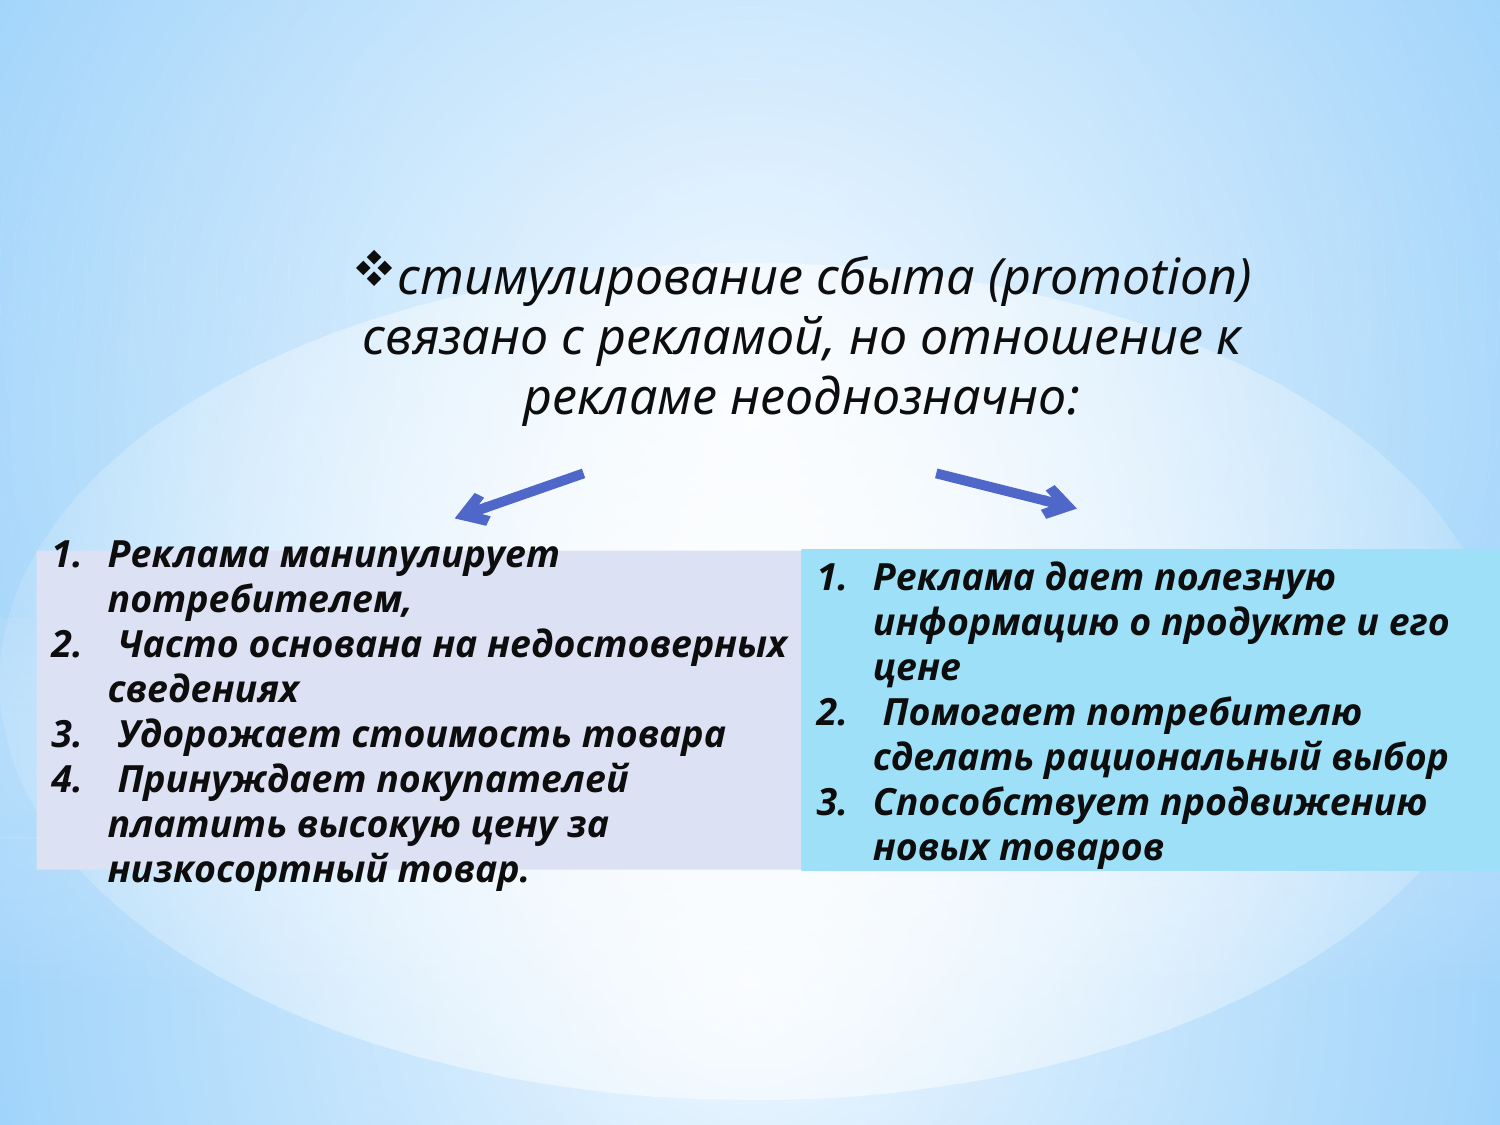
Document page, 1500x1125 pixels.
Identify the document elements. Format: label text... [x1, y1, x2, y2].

text_box стимулирование сбыта (promotion) связано с рекламой, но отношение к рекламе неоднозначно: [259, 192, 1345, 432]
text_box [454, 473, 584, 519]
text_box Реклама манипулирует потребителем, Часто основана на недостоверных сведениях Удорожает стоимость товара Принуждает покупателей платить высокую цену за низкосортный товар. [36, 550, 801, 870]
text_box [936, 473, 1078, 509]
text_box Реклама дает полезную информацию о продукте и его цене Помогает потребителю сделать рациональный выбор Способствует продвижению новых товаров [801, 549, 1500, 871]
